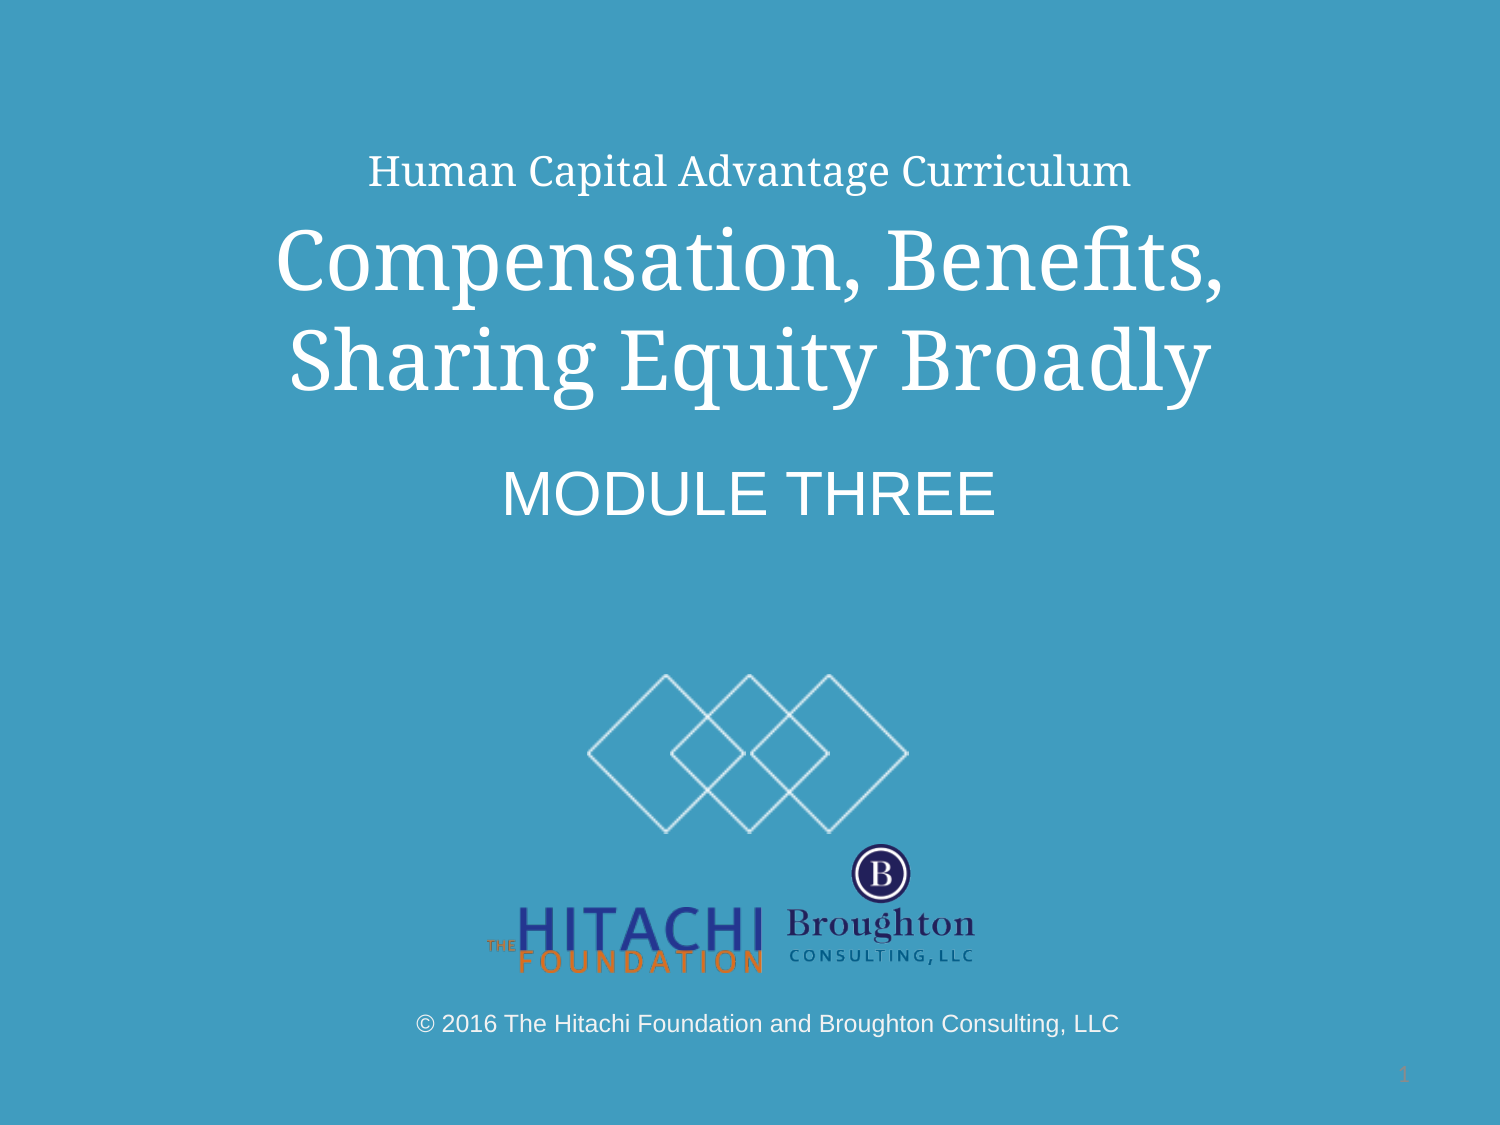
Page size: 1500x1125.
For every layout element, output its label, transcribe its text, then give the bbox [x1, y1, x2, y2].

list [755, 1013, 1500, 1125]
text_box Human Capital Advantage Curriculum [112, 137, 1388, 200]
picture [587, 674, 909, 834]
picture [787, 844, 976, 965]
text_box Compensation, Benefits, Sharing Equity Broadly [112, 200, 1388, 338]
text_box MODULE THREE [0, 445, 1500, 1013]
slide_number 1 [1074, 1042, 1425, 1103]
text_box [0, 1013, 755, 1125]
text_box [0, 0, 1500, 445]
picture [487, 906, 763, 973]
footer © 2016 The Hitachi Foundation and Broughton Consulting, LLC [399, 1013, 1138, 1025]
